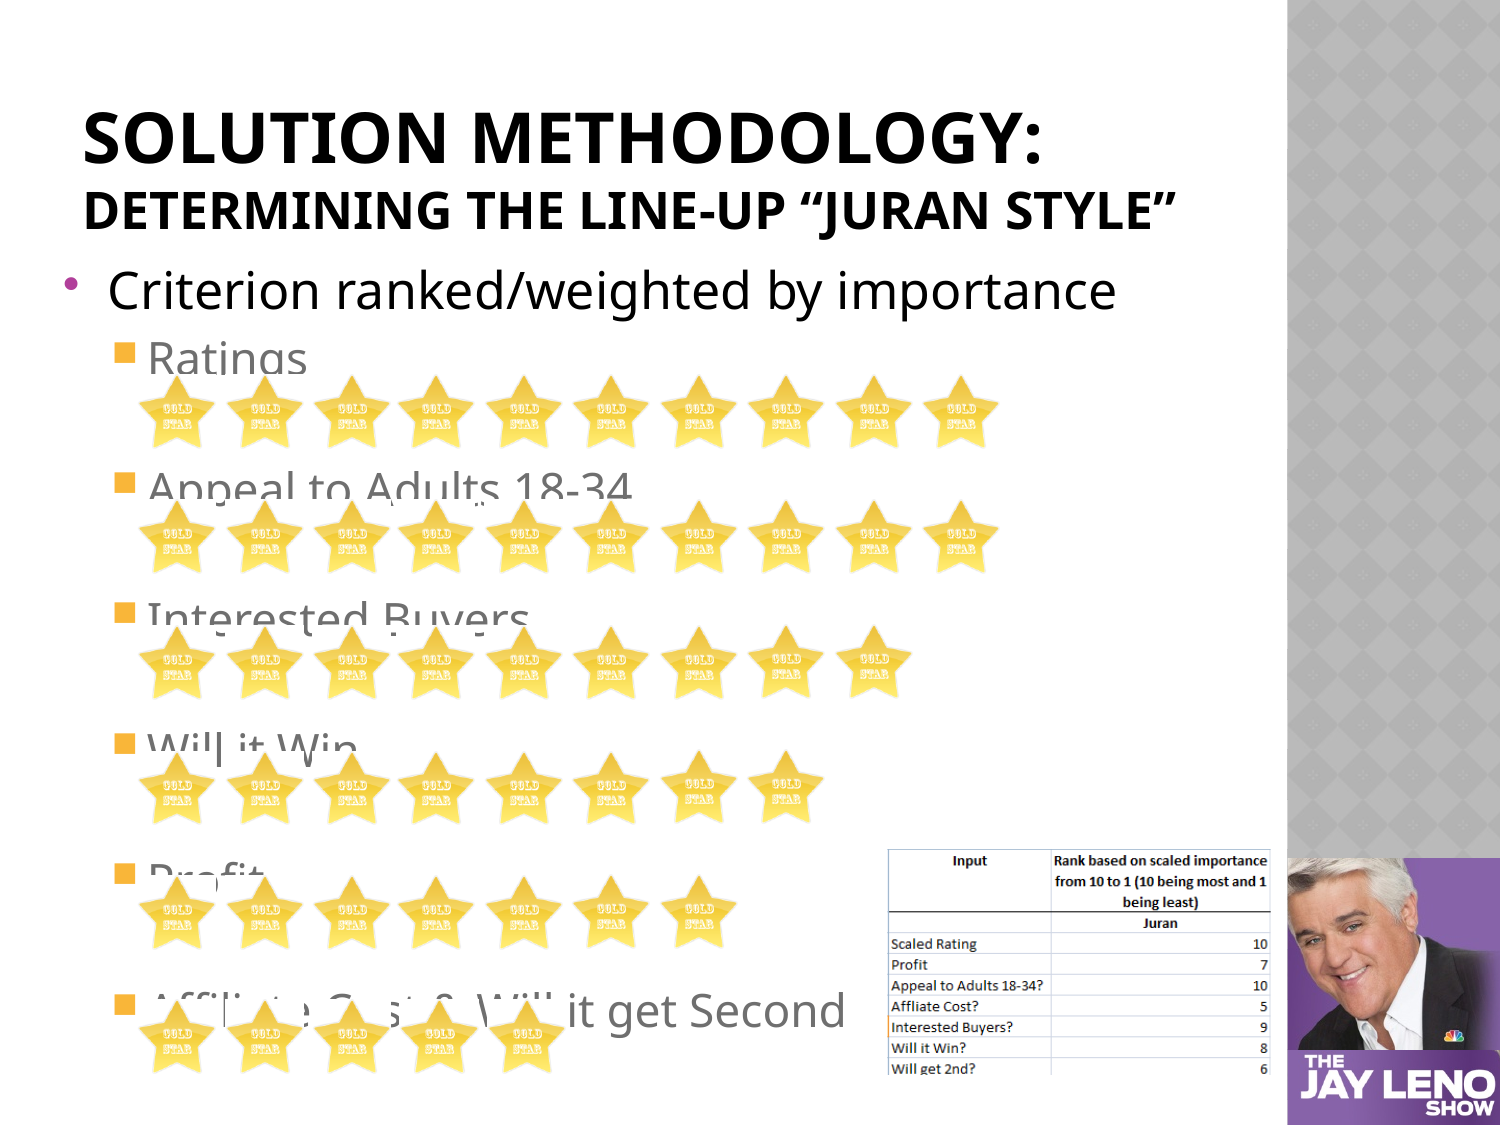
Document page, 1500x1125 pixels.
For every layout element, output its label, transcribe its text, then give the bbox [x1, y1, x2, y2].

picture [658, 749, 738, 825]
picture [571, 625, 651, 701]
picture [921, 374, 1001, 450]
picture [312, 750, 392, 826]
picture [483, 625, 563, 701]
picture [137, 499, 217, 575]
picture [571, 874, 651, 950]
picture [312, 374, 392, 450]
picture [921, 499, 1001, 575]
picture [312, 999, 392, 1075]
picture [224, 499, 304, 575]
picture [483, 750, 563, 826]
picture [658, 874, 738, 950]
picture [483, 875, 563, 951]
picture [224, 374, 304, 450]
picture [399, 999, 479, 1075]
picture [571, 374, 651, 450]
picture [1287, 858, 1500, 1125]
list Criterion ranked/weighted by importance Ratings Appeal to Adults 18-34 Interested Buyers Will it Win Profit Affiliate Cost & Will it get Second [50, 249, 1238, 1045]
picture [658, 374, 738, 450]
picture [312, 499, 392, 575]
picture [833, 624, 913, 700]
picture [396, 750, 476, 826]
picture [396, 625, 476, 701]
picture [658, 499, 738, 575]
picture [571, 750, 651, 826]
picture [483, 499, 563, 575]
picture [312, 875, 392, 951]
picture [746, 374, 826, 450]
picture [224, 999, 304, 1075]
picture [833, 499, 913, 575]
picture [658, 625, 738, 701]
picture [833, 374, 913, 450]
picture [487, 999, 567, 1075]
picture [571, 499, 651, 575]
title Solution Methodology: DETERMINING THE LINE-UP “JurAN Style” [75, 52, 1263, 240]
picture [746, 624, 826, 700]
picture [396, 374, 476, 450]
picture [224, 625, 304, 701]
picture [137, 374, 217, 450]
picture [137, 750, 217, 826]
picture [887, 849, 1272, 1076]
picture [312, 625, 392, 701]
picture [137, 999, 217, 1075]
picture [224, 750, 304, 826]
picture [137, 625, 217, 701]
picture [483, 374, 563, 450]
picture [746, 749, 826, 825]
picture [224, 875, 304, 951]
picture [137, 875, 217, 951]
picture [746, 499, 826, 575]
picture [396, 875, 476, 951]
picture [396, 499, 476, 575]
